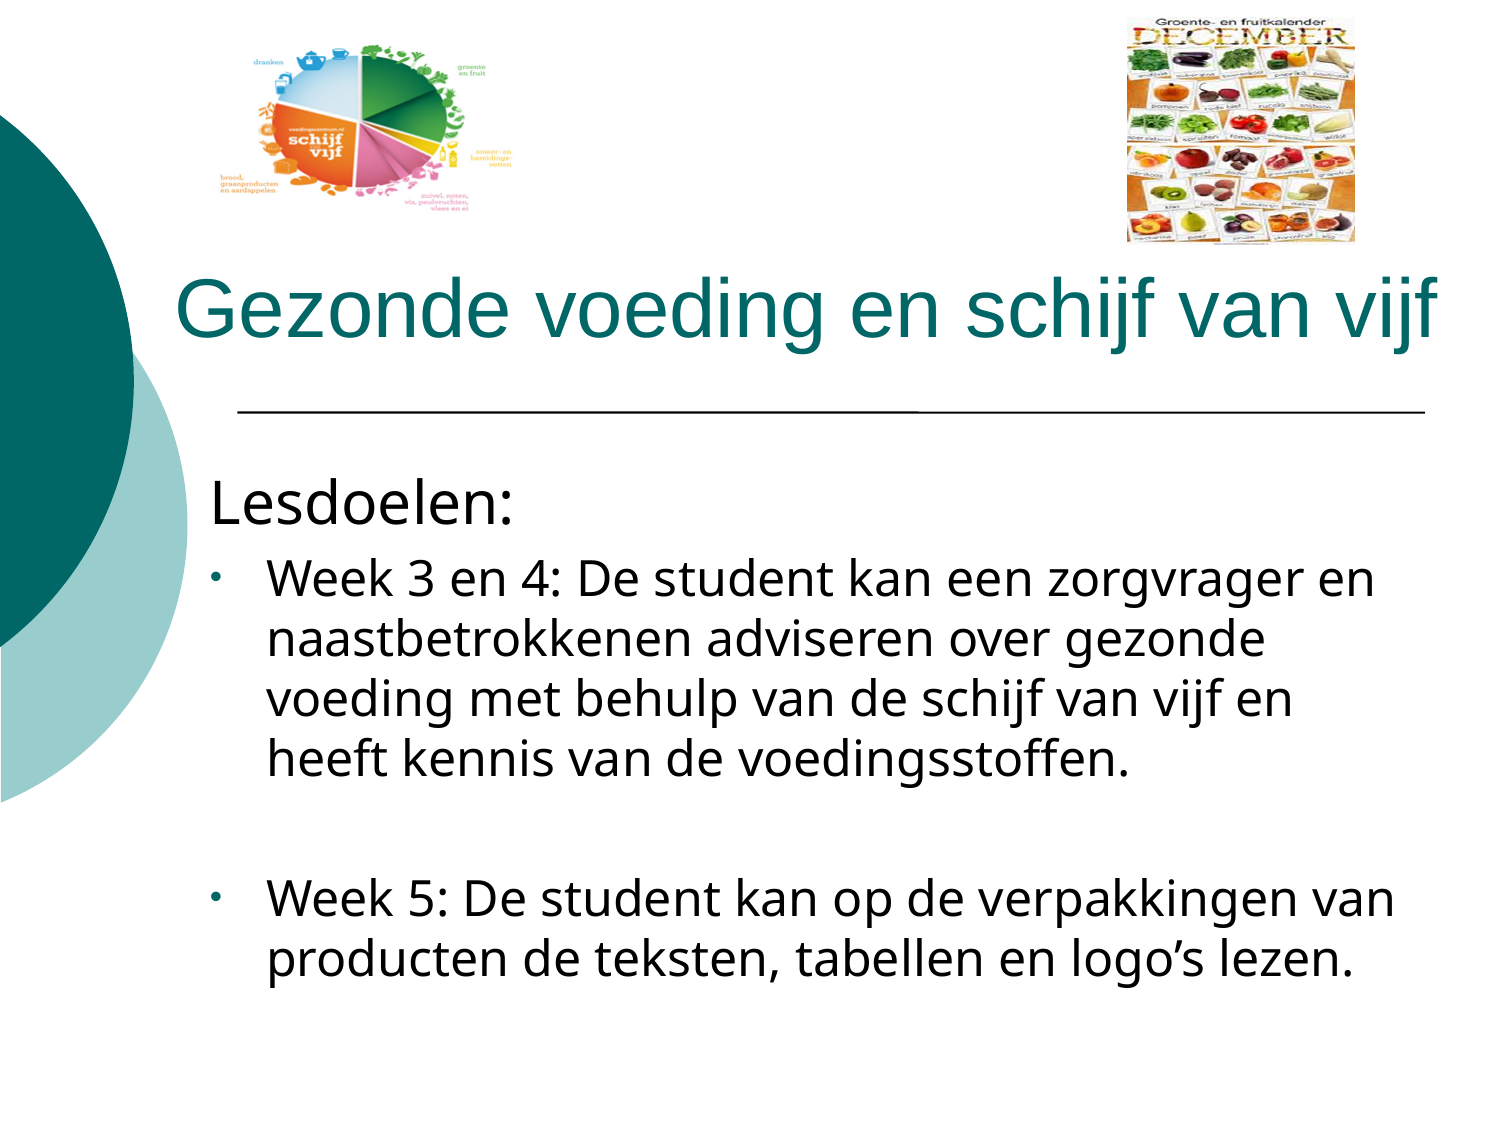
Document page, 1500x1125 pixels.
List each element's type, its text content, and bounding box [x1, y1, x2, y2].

picture [1127, 17, 1355, 245]
title Gezonde voeding en schijf van vijf [159, 161, 1500, 362]
subtitle Lesdoelen: Week 3 en 4: De student kan een zorgvrager en naastbetrokkenen adviseren over gezonde voeding met behulp van de schijf van vijf en heeft kennis van de voedingsstoffen. Week 5: De student kan op de verpakkingen van producten de teksten, tabellen en logo’s lezen. [194, 456, 1425, 1047]
picture [213, 40, 520, 221]
